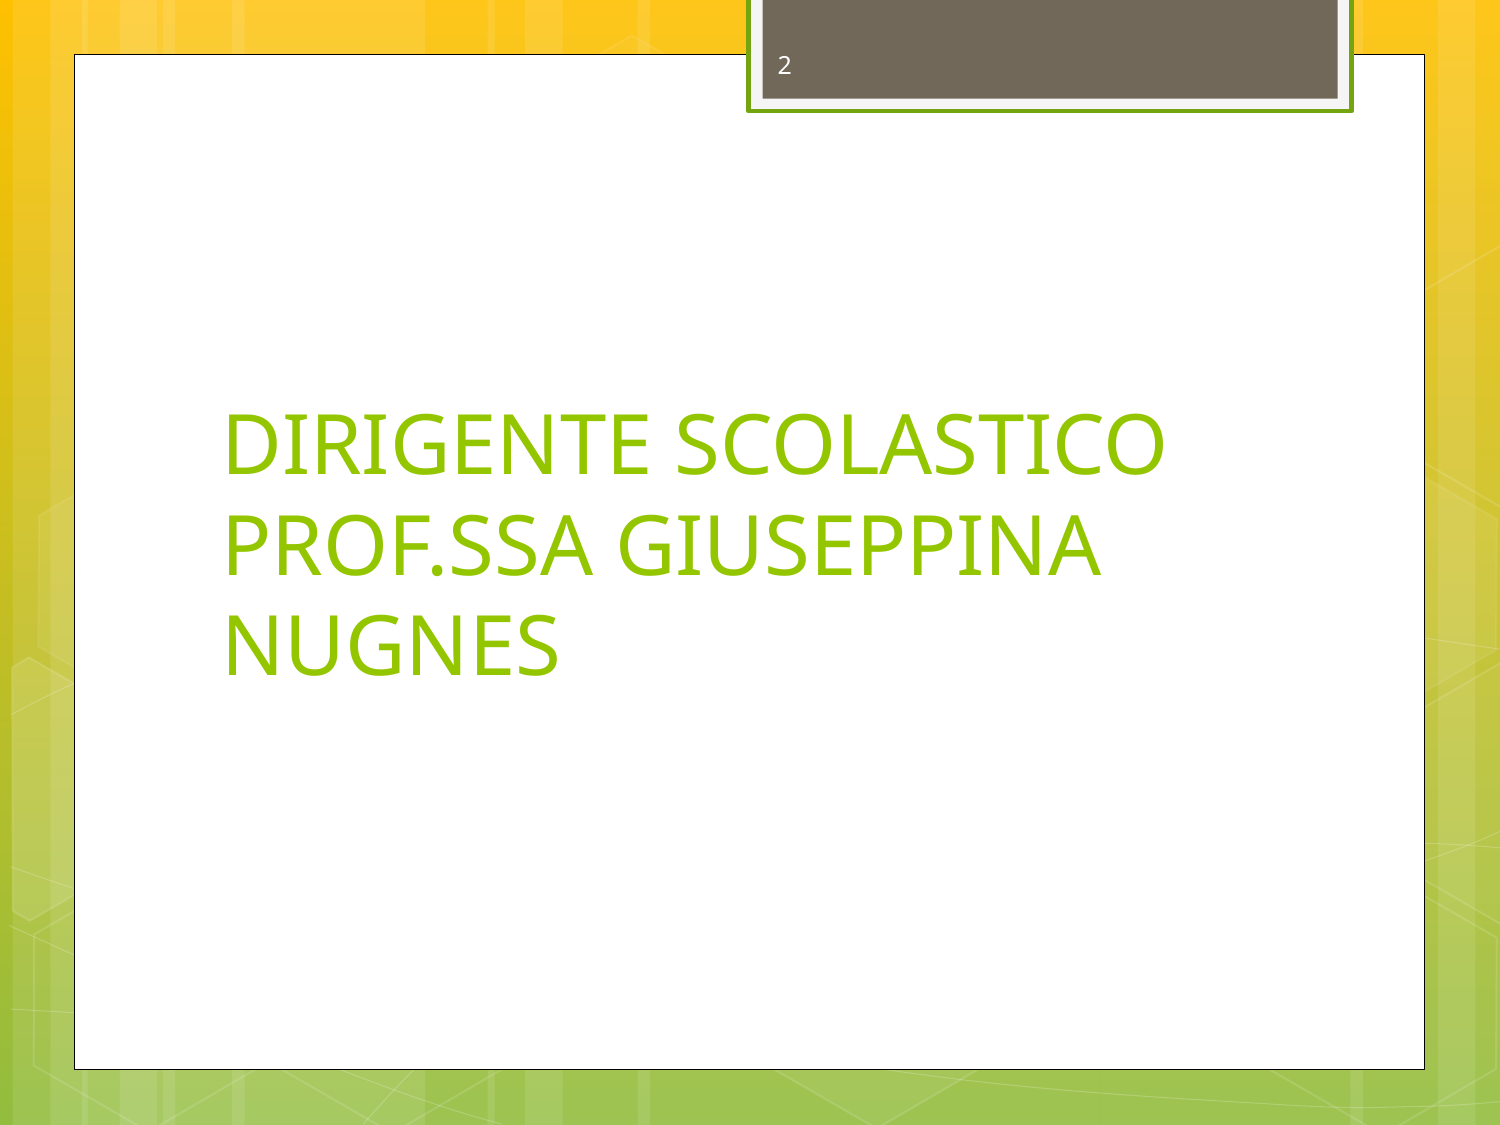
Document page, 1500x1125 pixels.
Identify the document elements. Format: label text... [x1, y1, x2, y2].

title DIRIGENTE SCOLASTICO PROF.SSA GIUSEPPINA NUGNES [206, 231, 1296, 700]
slide_number 2 [762, 36, 982, 97]
